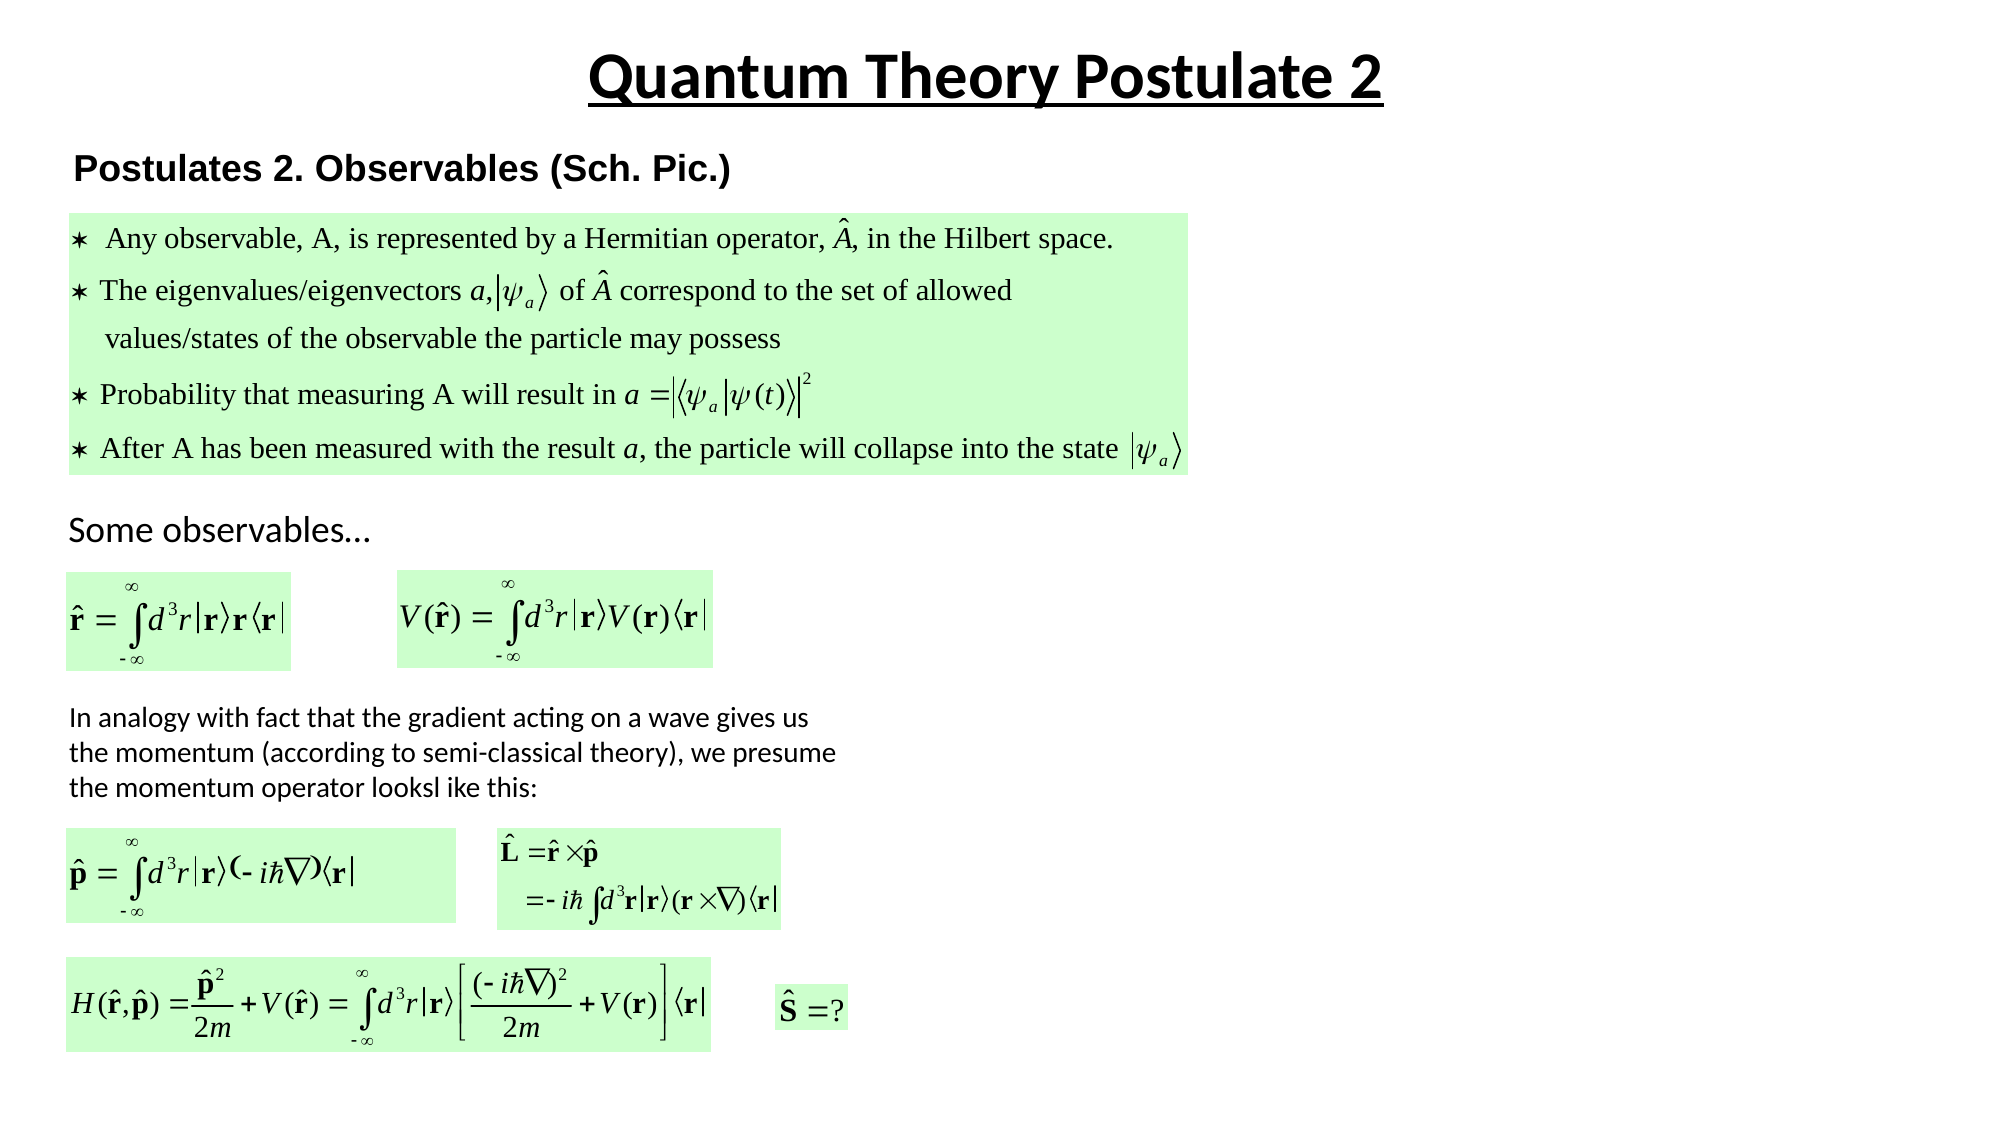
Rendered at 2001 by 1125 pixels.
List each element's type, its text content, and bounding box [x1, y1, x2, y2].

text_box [65, 572, 291, 672]
text_box Postulates 2. Observables (Sch. Pic.) [58, 136, 747, 197]
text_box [68, 212, 1189, 475]
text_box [396, 569, 713, 669]
text_box In analogy with fact that the gradient acting on a wave gives us the momentum (according to semi-classical theory), we presume the momentum operator looksl ike this: [54, 690, 858, 811]
text_box Quantum Theory Postulate 2 [573, 24, 1433, 120]
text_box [775, 984, 849, 1030]
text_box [65, 827, 456, 923]
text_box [65, 957, 711, 1052]
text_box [496, 827, 782, 930]
text_box Some observables… [53, 497, 387, 557]
